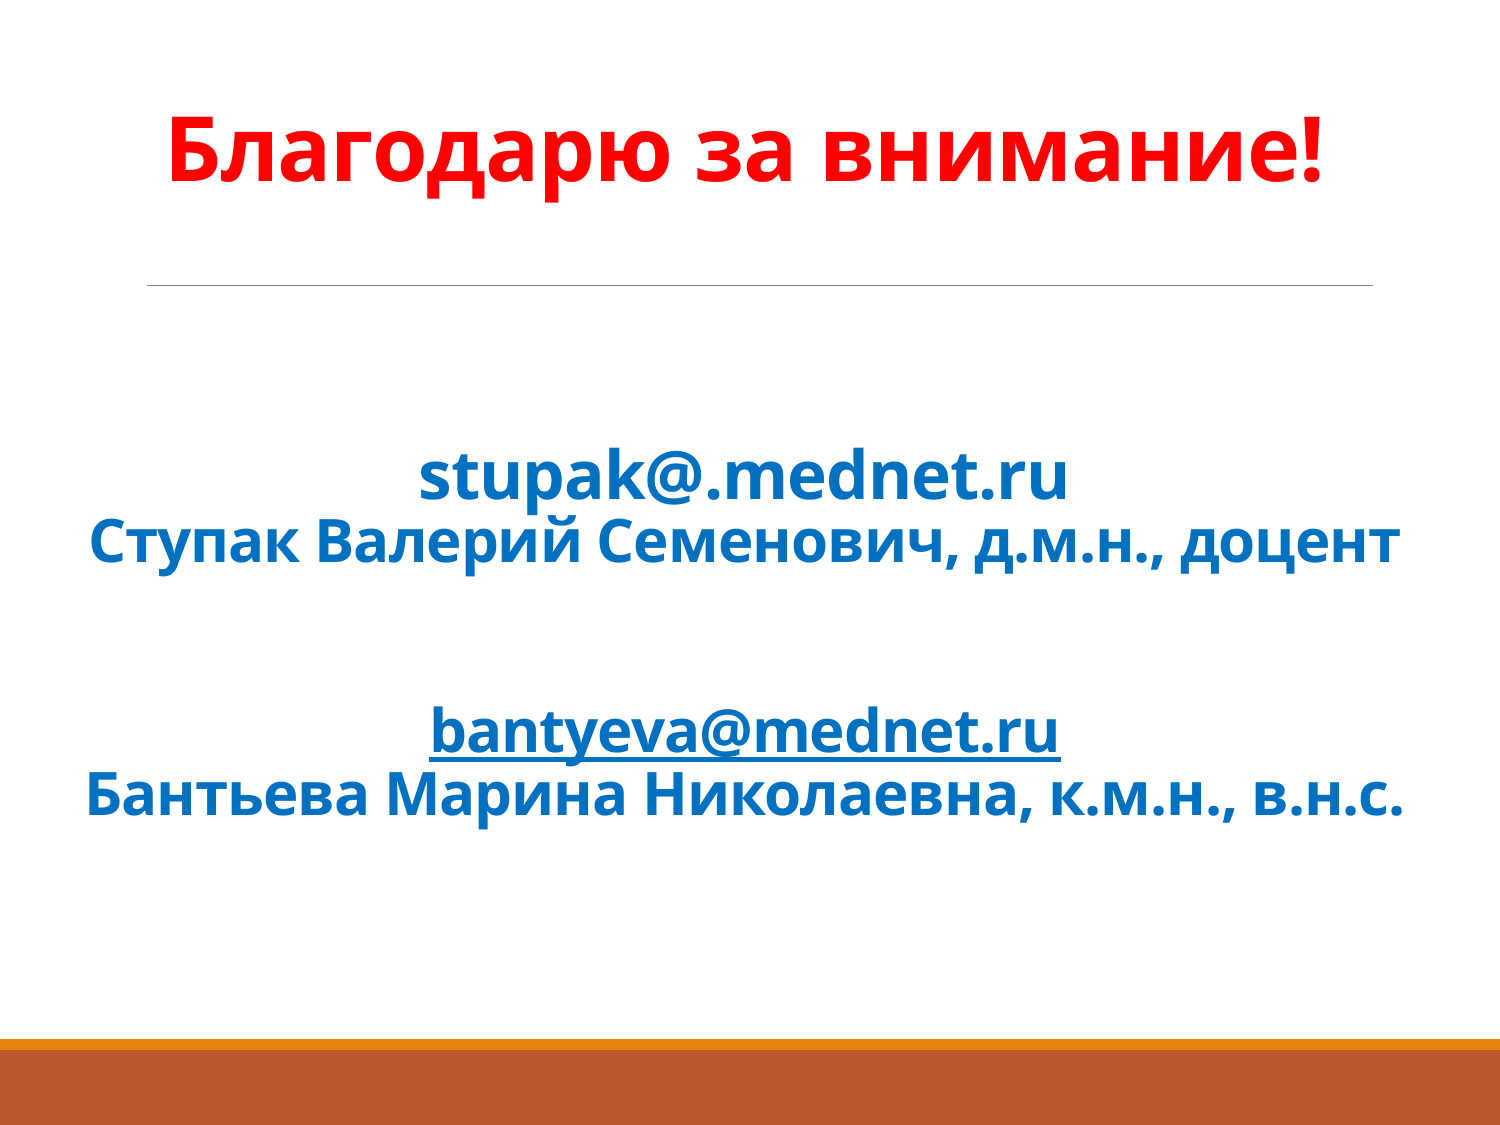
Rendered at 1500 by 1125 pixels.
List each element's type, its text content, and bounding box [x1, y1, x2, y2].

title Благодарю за внимание! stupak@.mednet.ru Ступак Валерий Семенович, д.м.н., доцент bantyeva@mednet.ru Бантьева Марина Николаевна, к.м.н., в.н.с. [64, 45, 1425, 1000]
